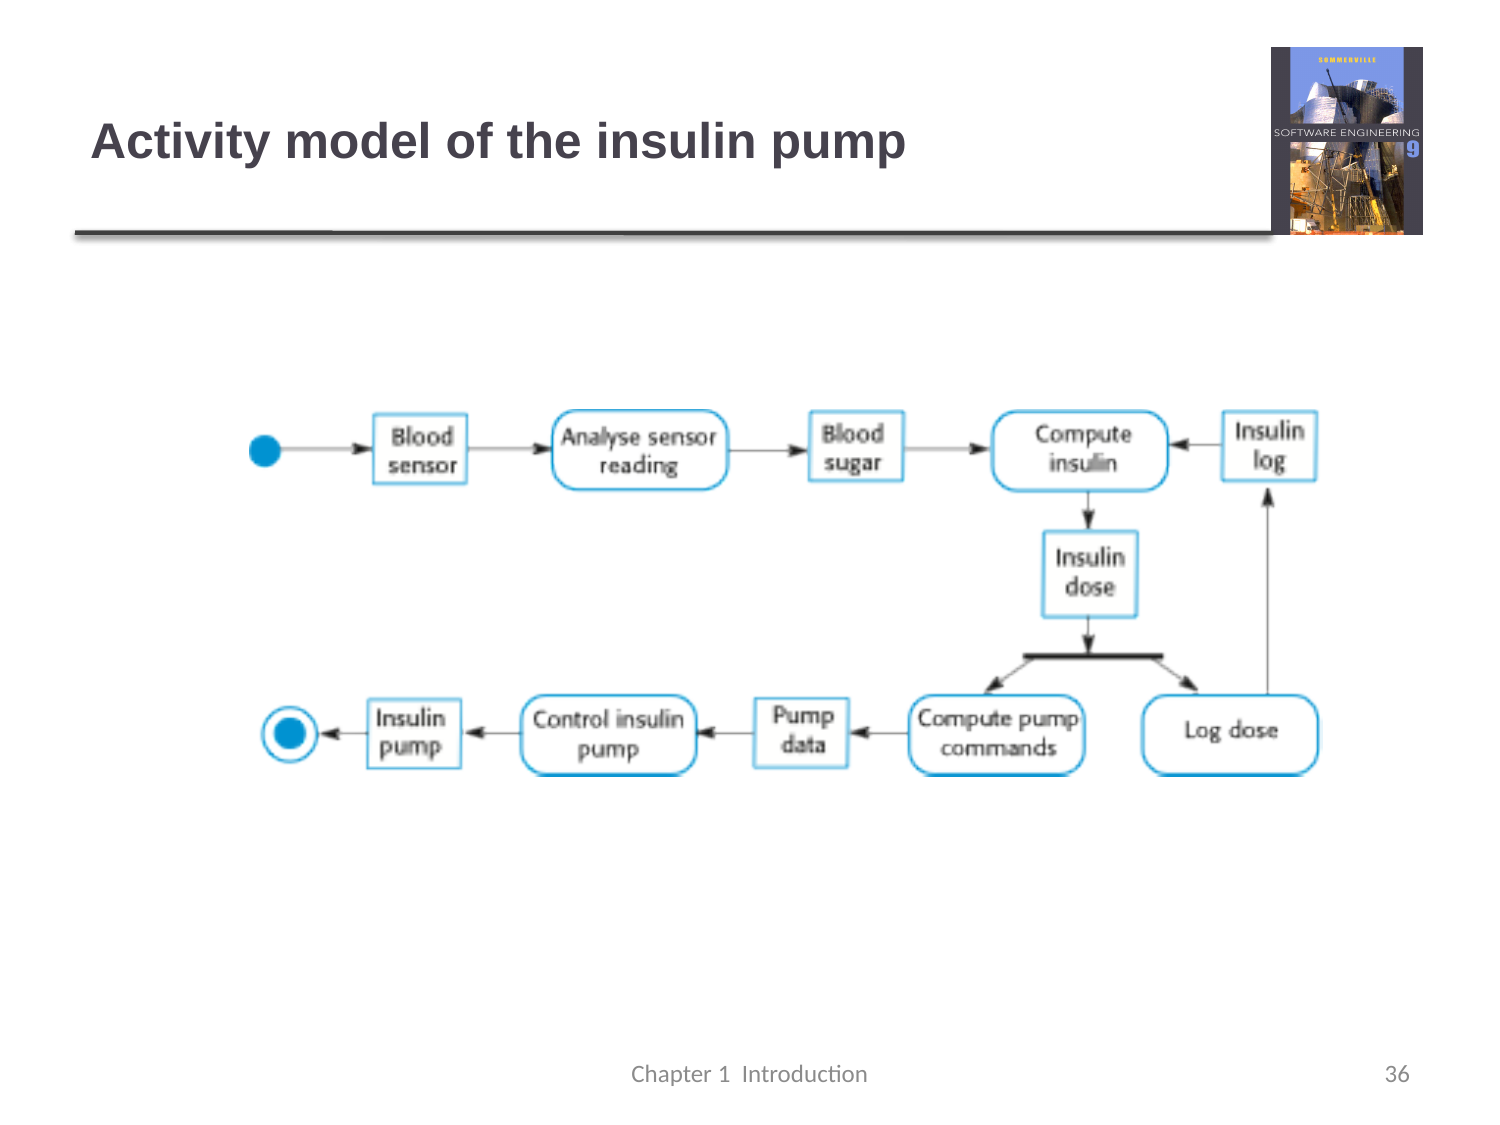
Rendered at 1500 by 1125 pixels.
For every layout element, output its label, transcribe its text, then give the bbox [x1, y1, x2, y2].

picture [1272, 47, 1423, 235]
slide_number 36 [1074, 1042, 1425, 1103]
picture [249, 409, 1323, 778]
footer Chapter 1 Introduction [512, 1042, 988, 1103]
title Activity model of the insulin pump [74, 44, 1272, 233]
